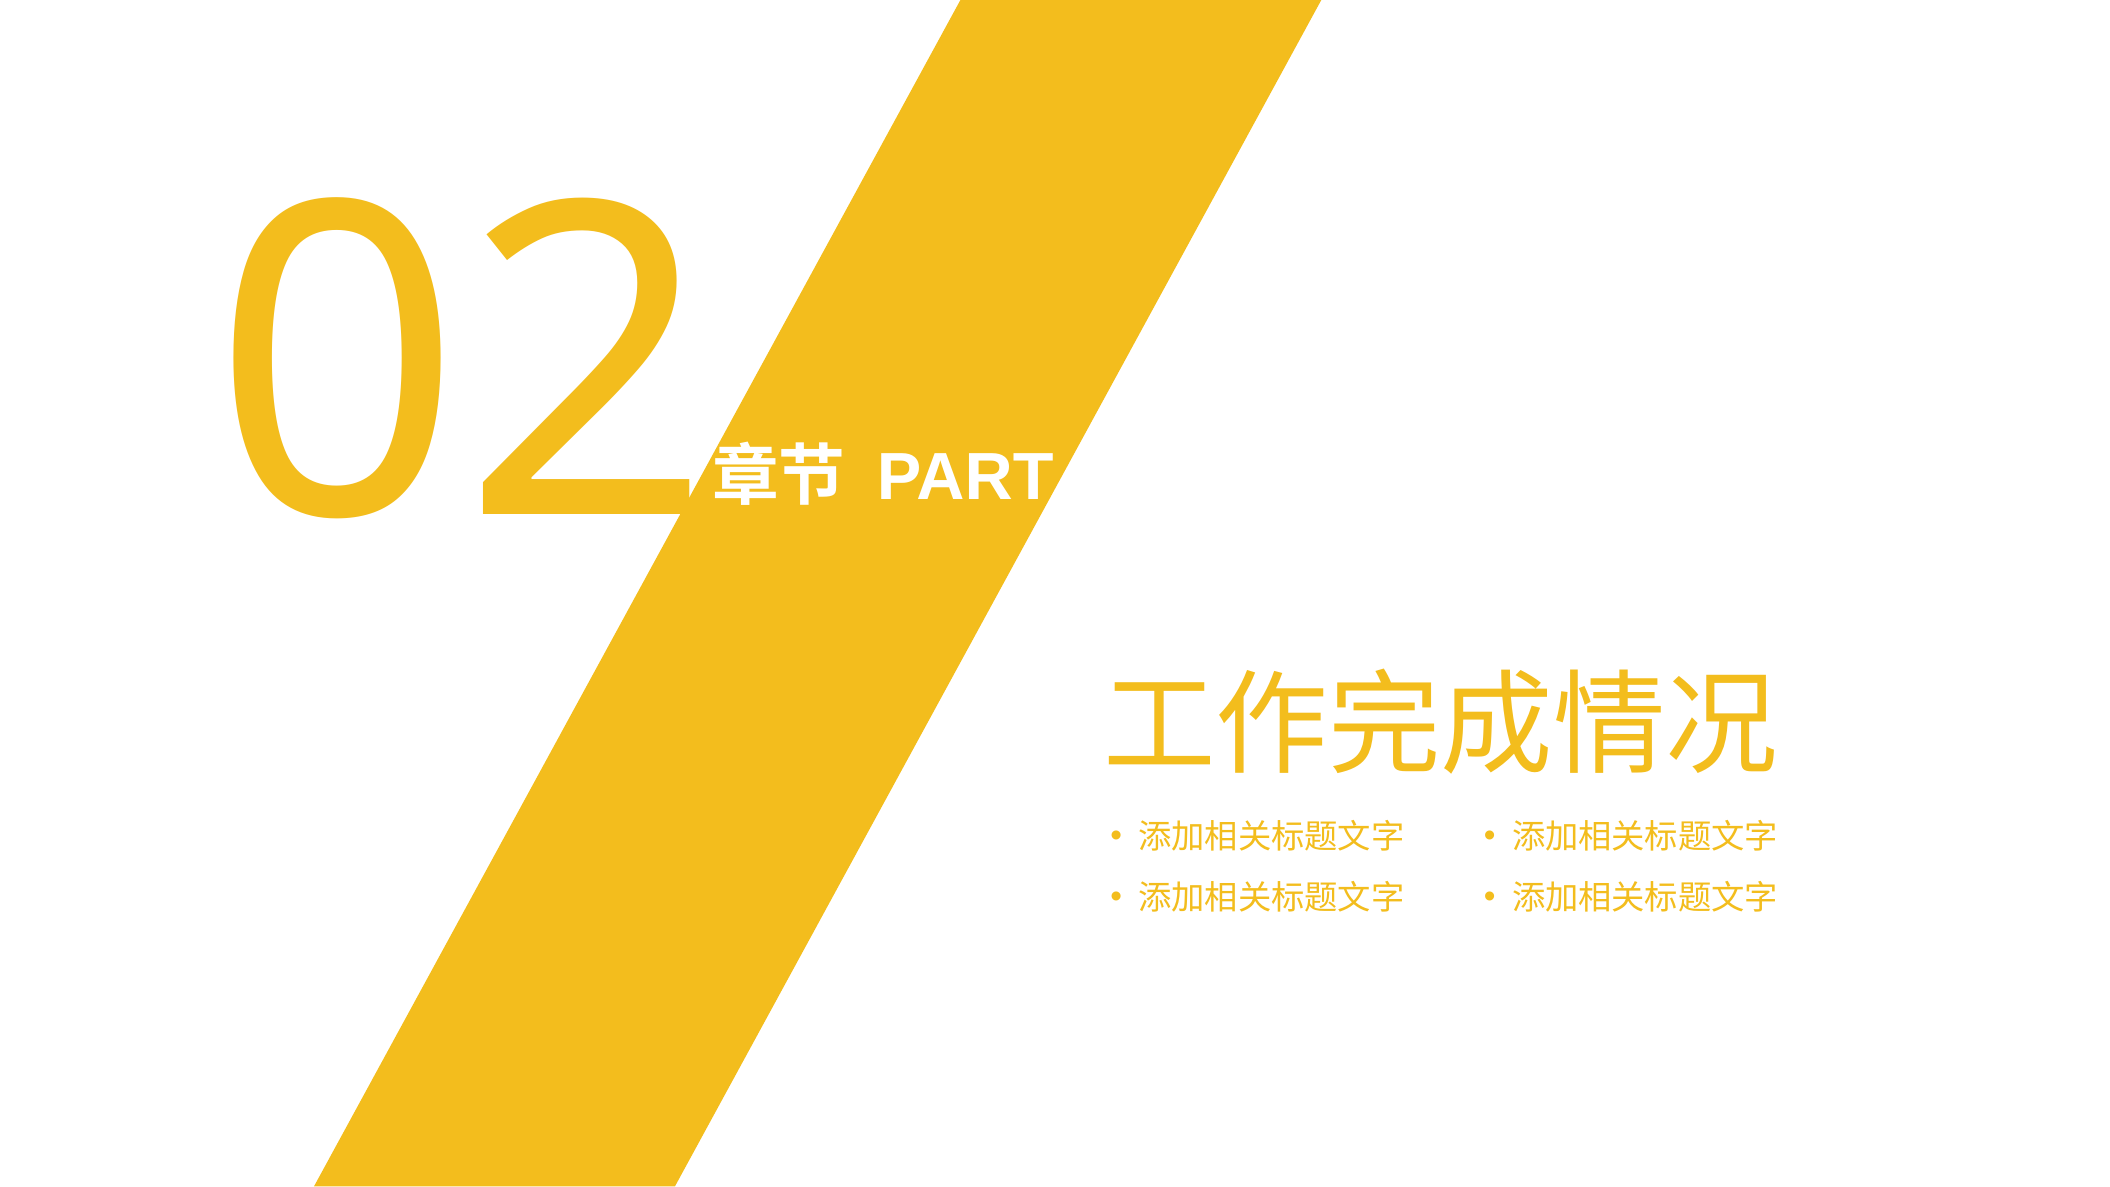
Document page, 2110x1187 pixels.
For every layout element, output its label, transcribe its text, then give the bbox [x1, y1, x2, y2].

text_box 添加相关标题文字 [1469, 869, 1794, 924]
text_box [827, 0, 1322, 432]
text_box 添加相关标题文字 [1095, 807, 1420, 863]
text_box 添加相关标题文字 [1469, 807, 1794, 863]
text_box 02 [98, 77, 827, 603]
text_box 添加相关标题文字 [1095, 869, 1420, 924]
text_box 工作完成情况 [1103, 652, 1837, 788]
text_box [313, 513, 1042, 1187]
text_box 章节 PART [712, 432, 1281, 513]
